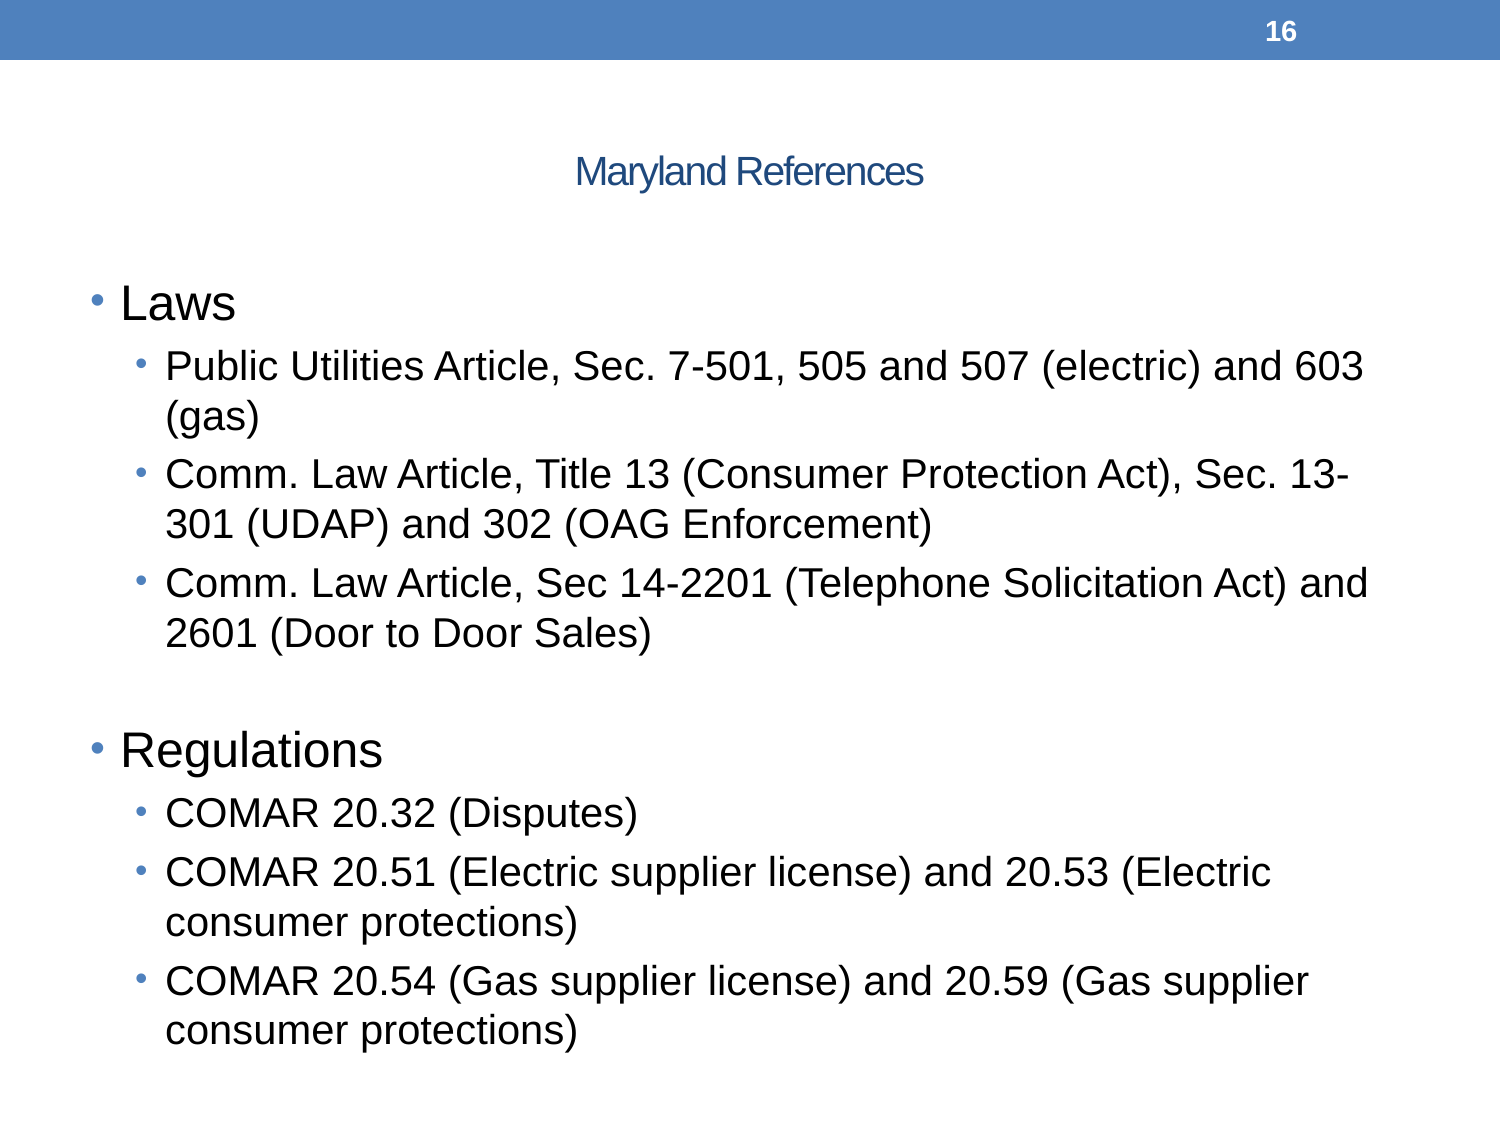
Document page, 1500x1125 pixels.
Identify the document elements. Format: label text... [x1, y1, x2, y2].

title Maryland References [75, 87, 1425, 250]
slide_number 16 [1250, 3, 1425, 57]
list Laws Public Utilities Article, Sec. 7-501, 505 and 507 (electric) and 603 (gas) Comm. Law Article, Title 13 (Consumer Protection Act), Sec. 13-301 (UDAP) and 302 (OAG Enforcement) Comm. Law Article, Sec 14-2201 (Telephone Solicitation Act) and 2601 (Door to Door Sales) Regulations COMAR 20.32 (Disputes) COMAR 20.51 (Electric supplier license) and 20.53 (Electric consumer protections) COMAR 20.54 (Gas supplier license) and 20.59 (Gas supplier consumer protections) [75, 262, 1425, 1063]
